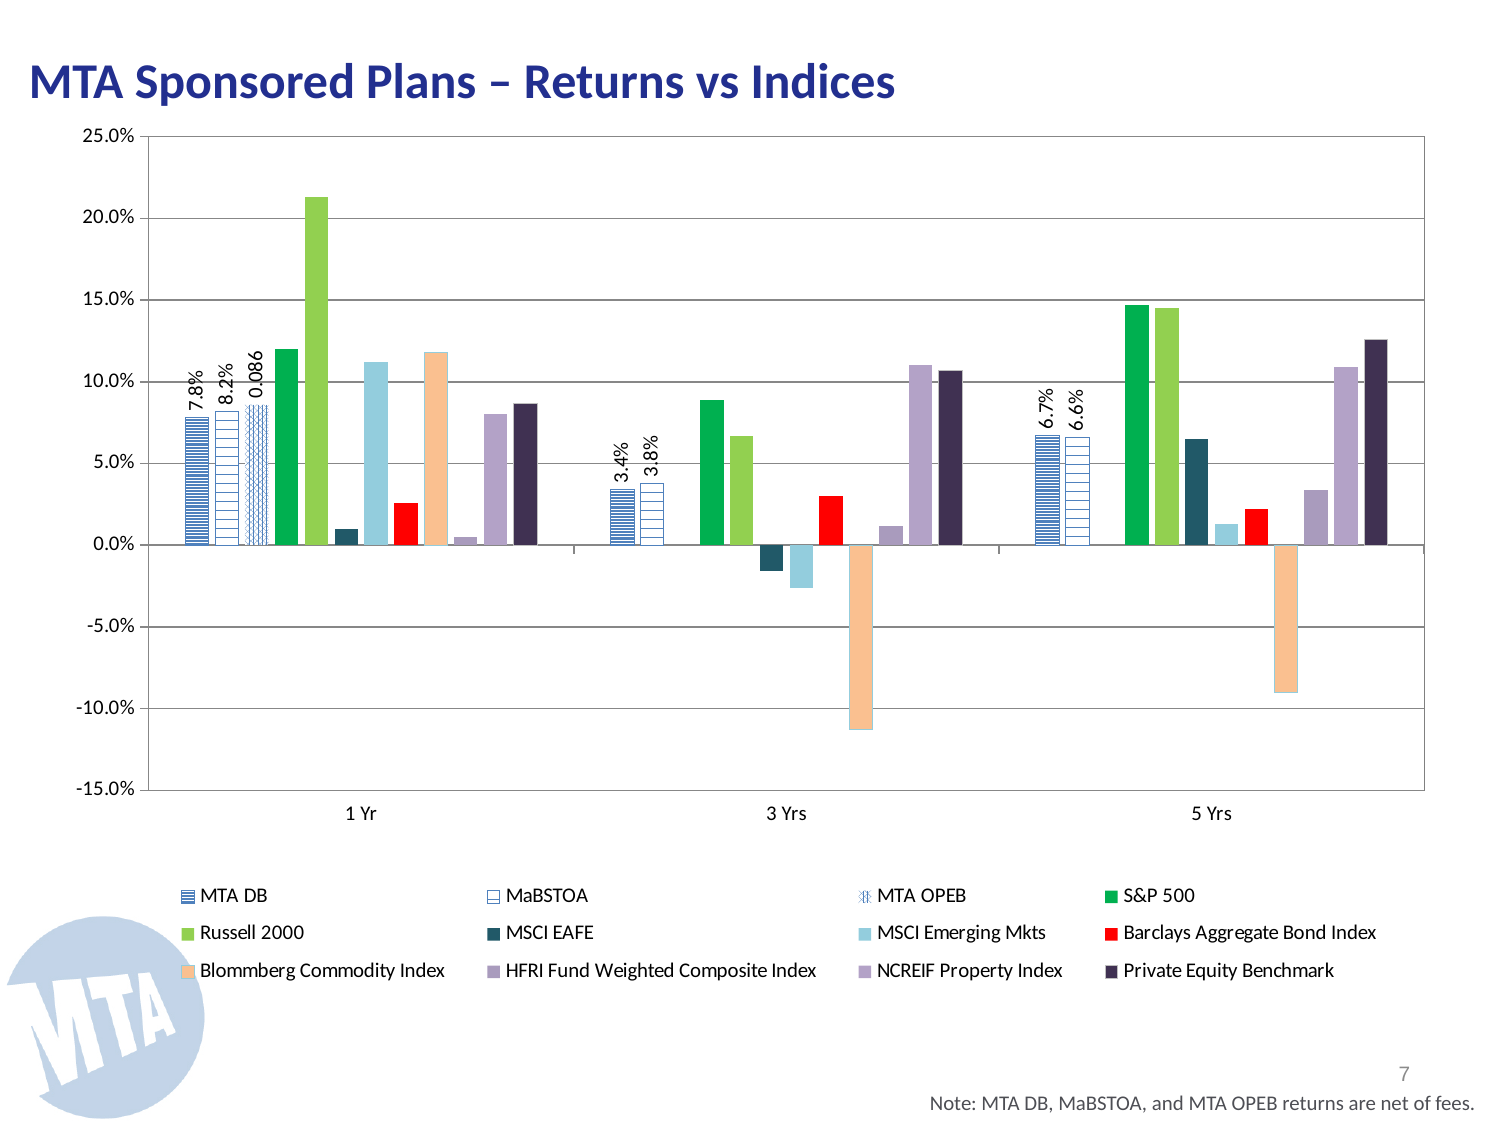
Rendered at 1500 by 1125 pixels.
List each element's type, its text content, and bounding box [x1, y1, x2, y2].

slide_number 6 [1074, 1042, 1425, 1103]
text_box MTA Sponsored Plans – Returns vs Indices [13, 41, 1364, 117]
picture [0, 904, 221, 1125]
text_box Note: MTA DB, MaBSTOA, and MTA OPEB returns are net of fees. [838, 1082, 1491, 1123]
chart [38, 45, 1462, 1001]
